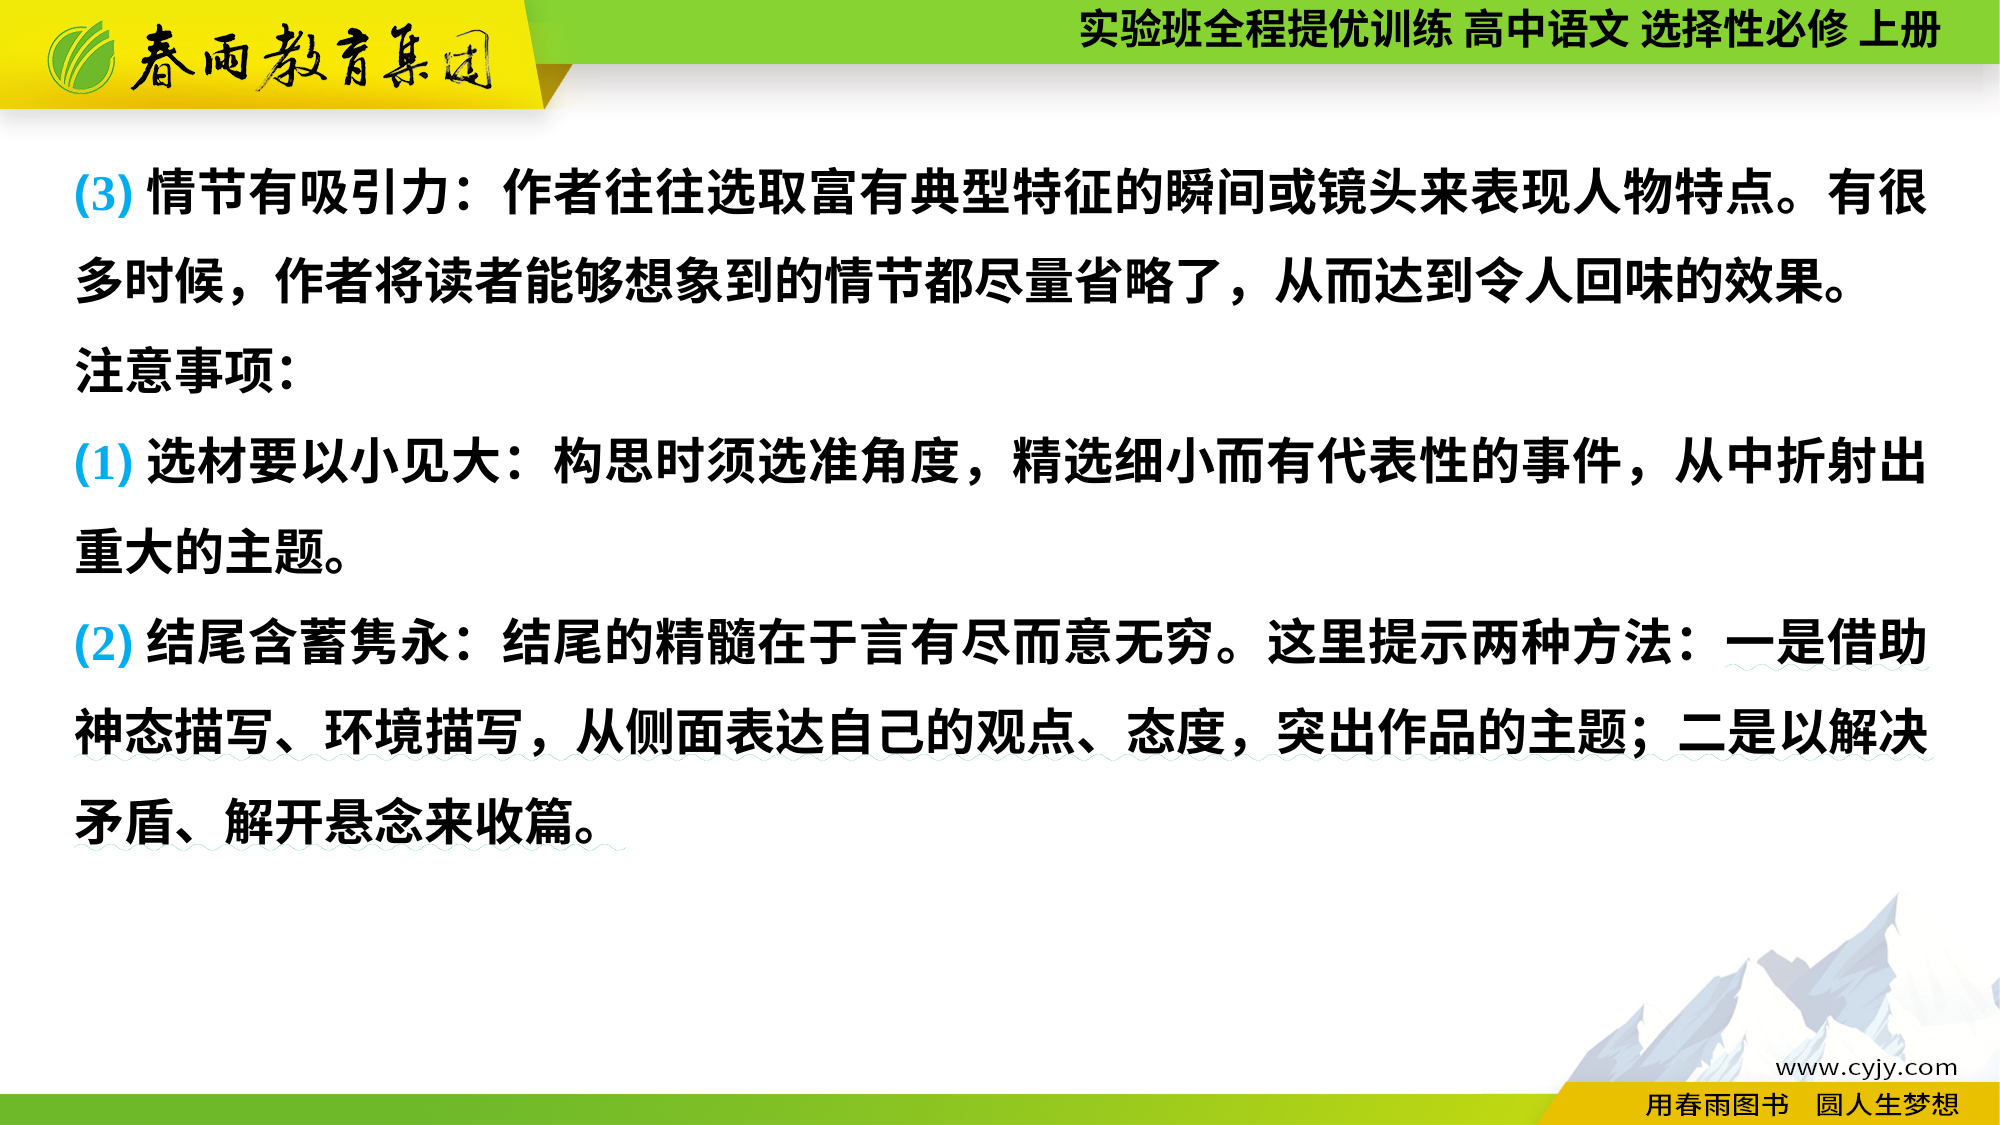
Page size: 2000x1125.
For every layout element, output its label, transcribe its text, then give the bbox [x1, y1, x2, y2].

list (3)情节有吸引力：作者往往选取富有典型特征的瞬间或镜头来表现人物特点。有很多时候，作者将读者能够想象到的情节都尽量省略了，从而达到令人回味的效果。 注意事项： (1)选材要以小见大：构思时须选准角度，精选细小而有代表性的事件，从中折射出重大的主题。 (2)结尾含蓄隽永：结尾的精髓在于言有尽而意无穷。这里提示两种方法：一是借助神态描写、环境描写，从侧面表达自己的观点、态度，突出作品的主题；二是以解决矛盾、解开悬念来收篇。 [59, 122, 1944, 865]
picture [0, 0, 2000, 1125]
